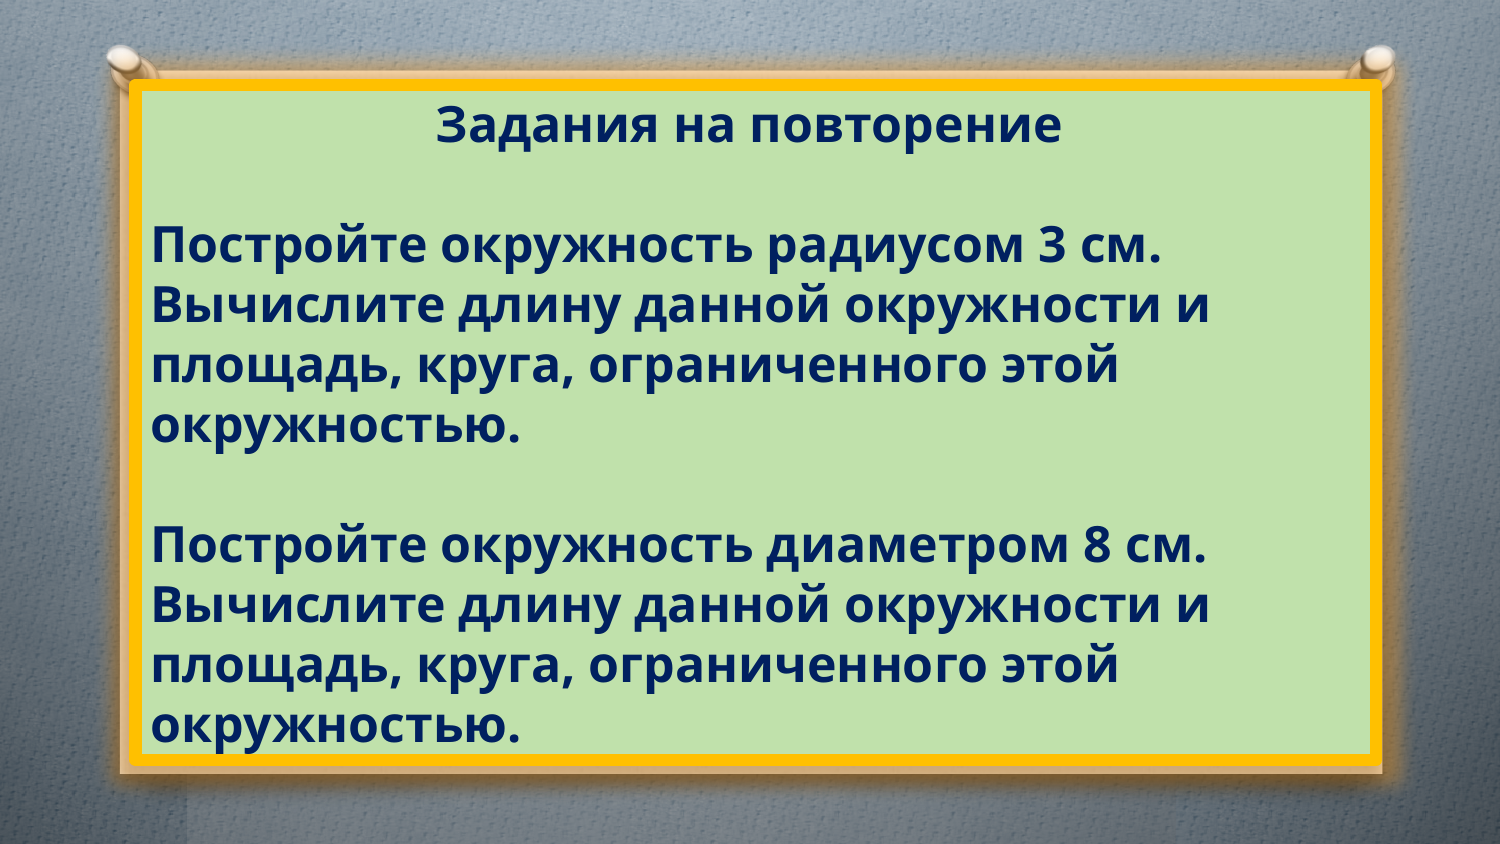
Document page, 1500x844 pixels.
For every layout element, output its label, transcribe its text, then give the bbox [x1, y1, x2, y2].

text_box Задания на повторение Постройте окружность радиусом 3 см. Вычислите длину данной окружности и площадь, круга, ограниченного этой окружностью. Постройте окружность диаметром 8 см. Вычислите длину данной окружности и площадь, круга, ограниченного этой окружностью. [135, 85, 1376, 760]
picture [1323, 22, 1433, 99]
picture [80, 18, 192, 95]
